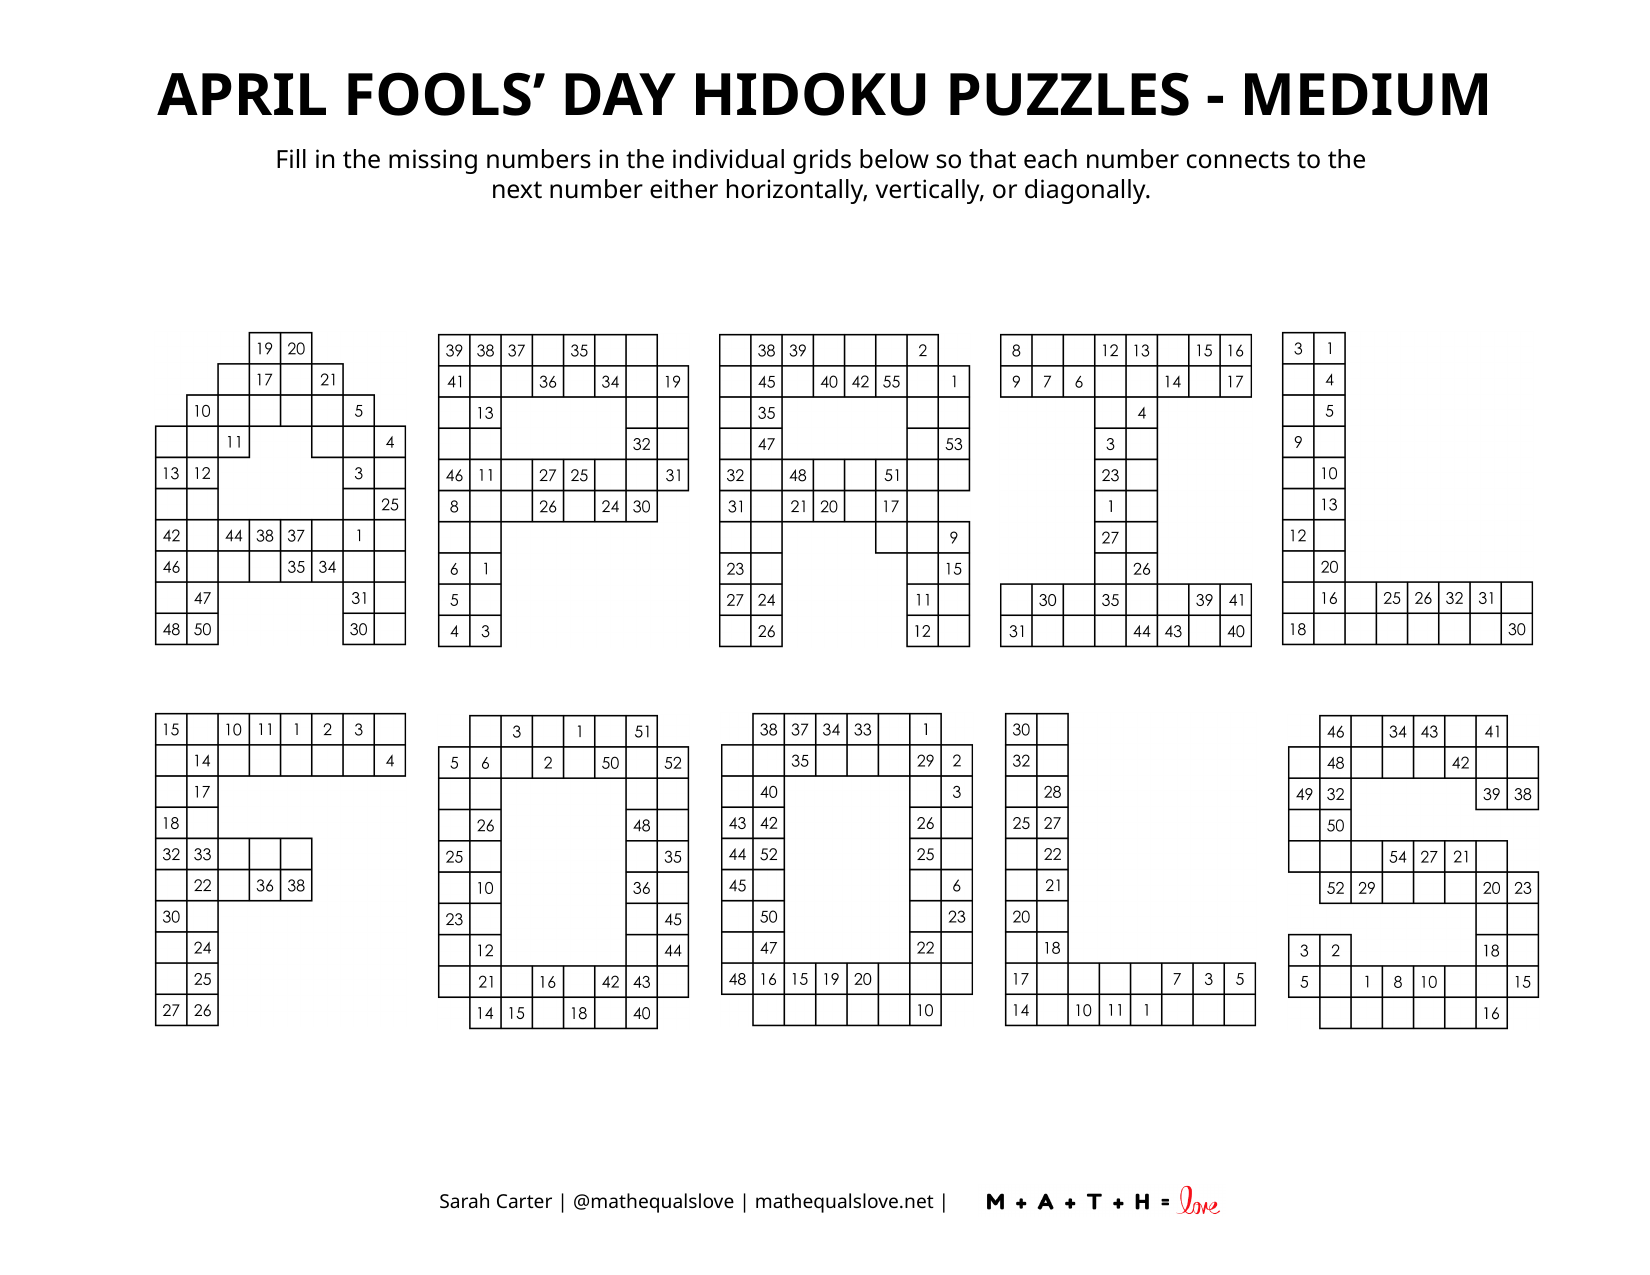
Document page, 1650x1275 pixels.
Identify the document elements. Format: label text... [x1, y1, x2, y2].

text_box APRIL FOOLS’ DAY HIDOKU PUZZLES - MEDIUM [76, 50, 1574, 135]
text_box Fill in the missing numbers in the individual grids below so that each number connects to the next number either horizontally, vertically, or diagonally. [0, 135, 1650, 211]
picture [153, 330, 407, 647]
picture [978, 1183, 1226, 1218]
picture [436, 714, 691, 1030]
picture [720, 711, 974, 1028]
picture [1003, 711, 1257, 1028]
picture [436, 332, 691, 649]
picture [999, 332, 1253, 649]
text_box Sarah Carter | @mathequalslove | mathequalslove.net | [424, 1182, 1259, 1220]
picture [718, 332, 972, 649]
picture [1280, 330, 1534, 647]
picture [153, 711, 407, 1028]
picture [1286, 714, 1541, 1030]
